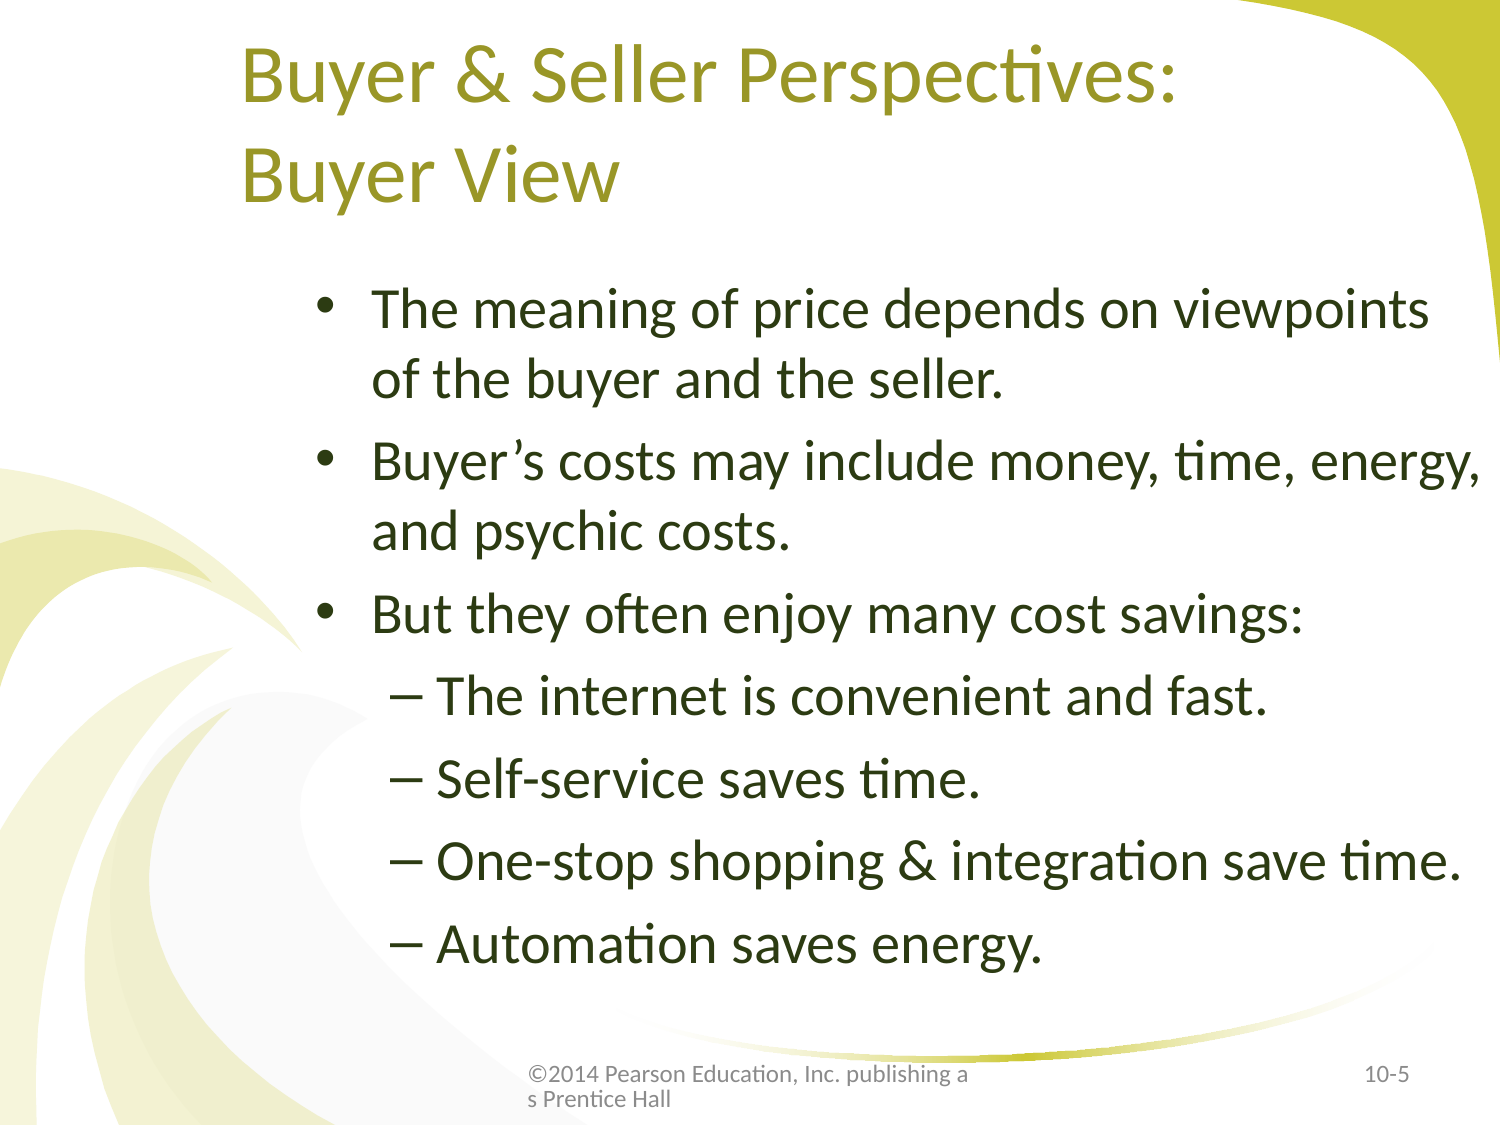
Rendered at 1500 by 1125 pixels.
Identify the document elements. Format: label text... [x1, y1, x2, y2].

list The meaning of price depends on viewpoints of the buyer and the seller. Buyer’s costs may include money, time, energy, and psychic costs. But they often enjoy many cost savings: The internet is convenient and fast. Self-service saves time. One-stop shopping & integration save time. Automation saves energy. [300, 262, 1500, 1000]
title Buyer & Seller Perspectives: Buyer View [225, 37, 1438, 200]
slide_number 10-5 [1074, 1042, 1425, 1103]
footer ©2014 Pearson Education, Inc. publishing as Prentice Hall [512, 1042, 988, 1103]
